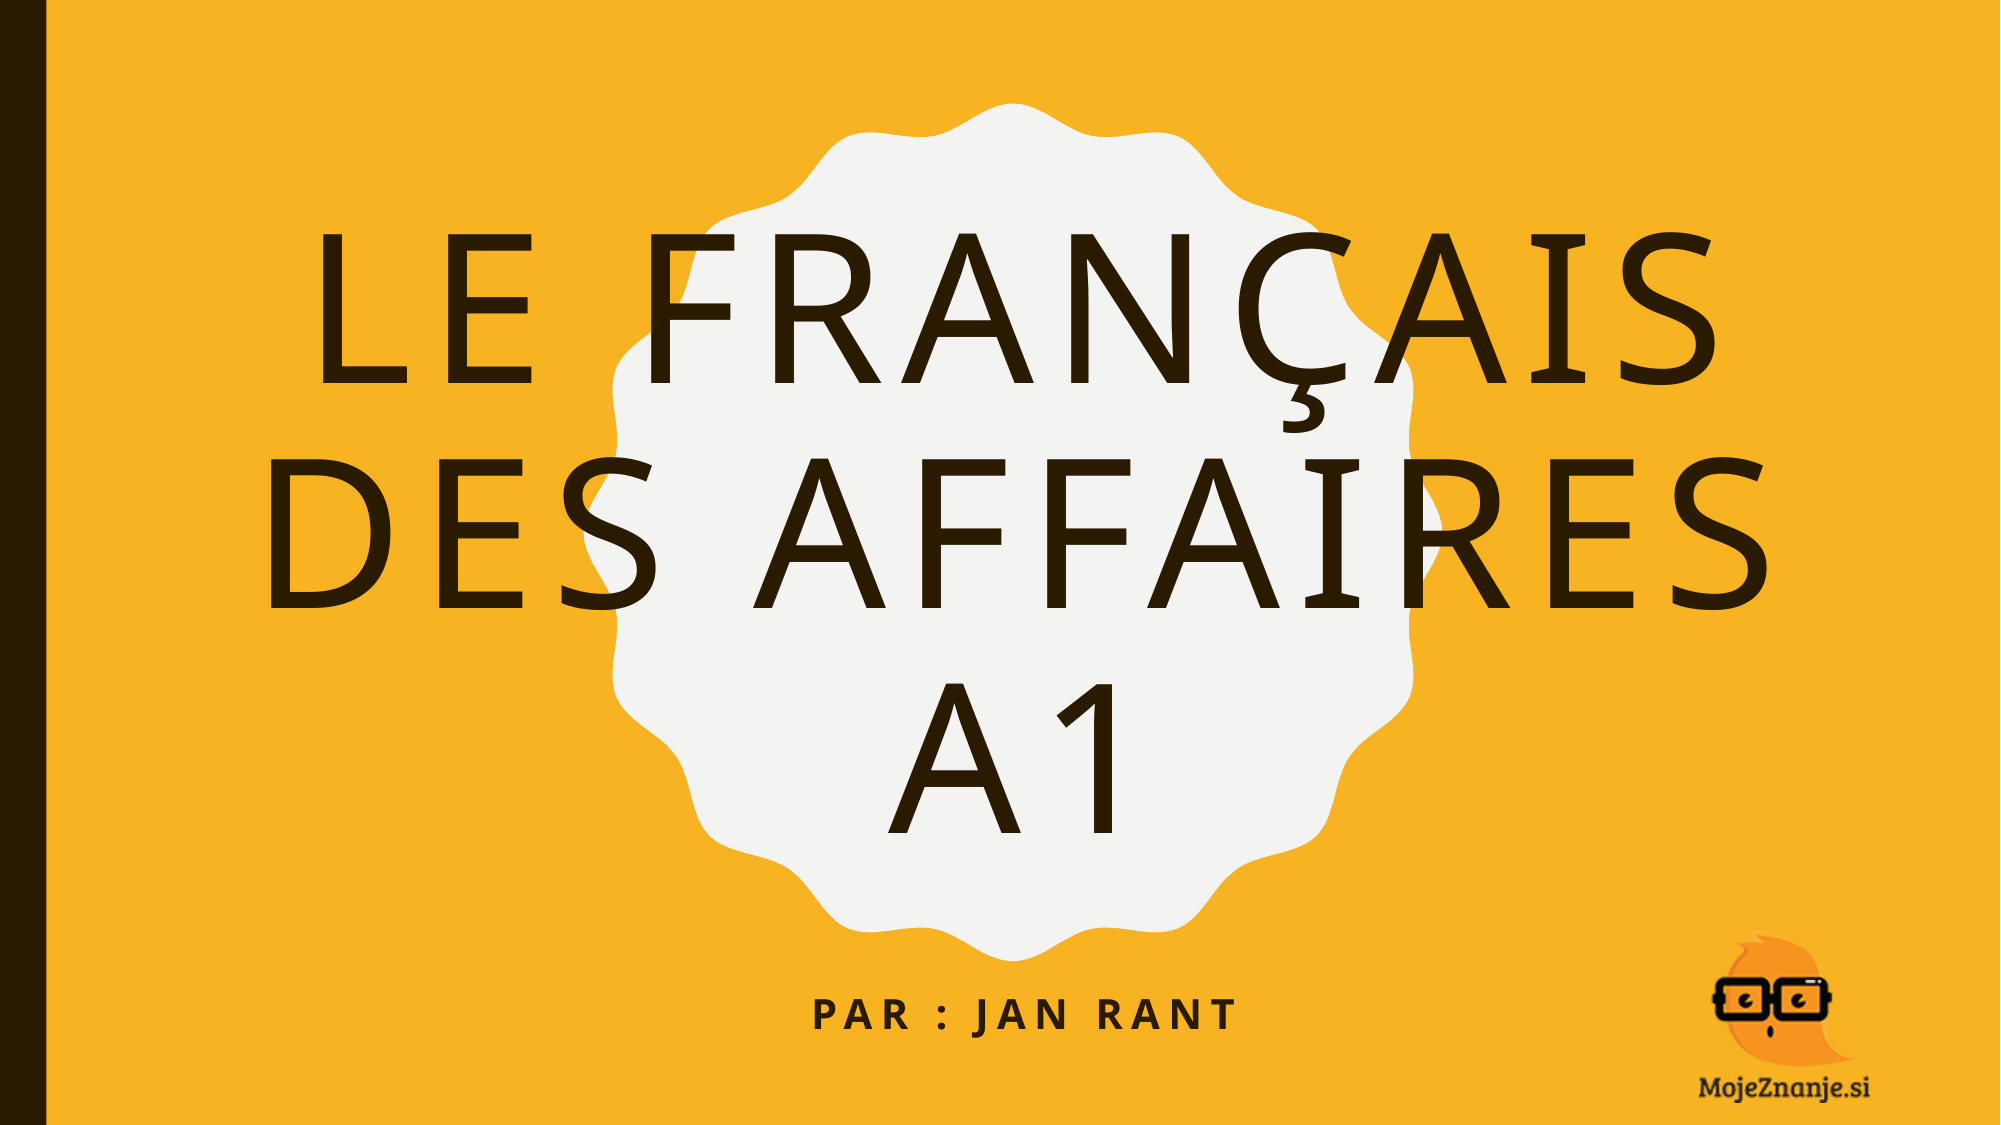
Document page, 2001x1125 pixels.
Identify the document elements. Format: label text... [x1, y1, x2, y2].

subtitle Par : Jan Rant [363, 980, 1684, 1103]
picture [1699, 930, 1870, 1103]
title Le français des affaires A1 [176, 180, 1870, 902]
